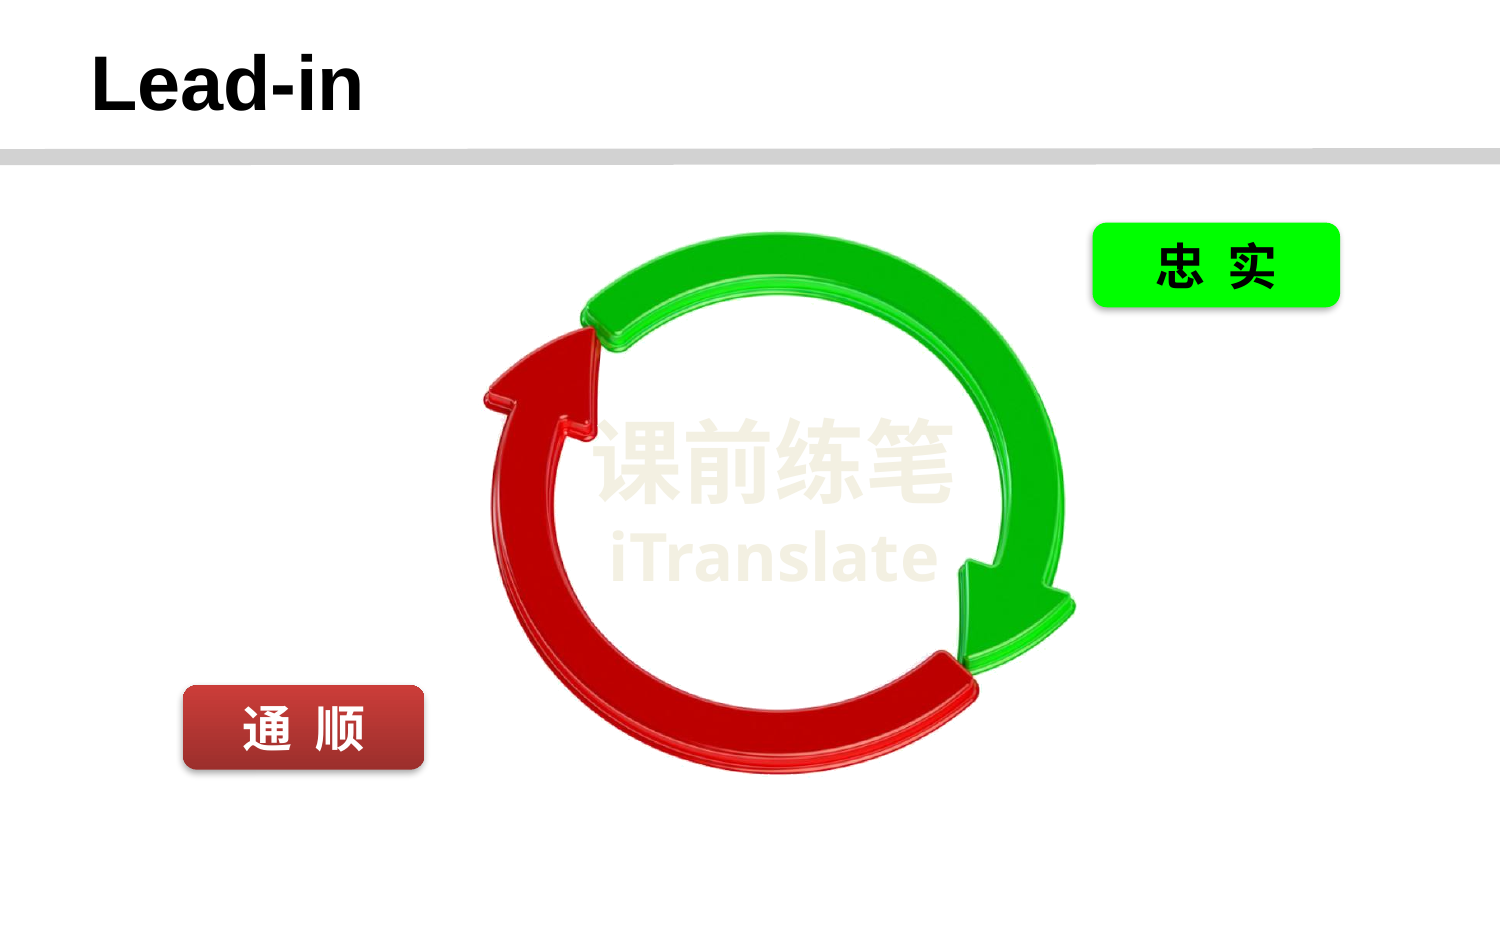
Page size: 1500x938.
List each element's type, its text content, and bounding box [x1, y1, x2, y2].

title Lead-in [75, 25, 1425, 135]
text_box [468, 210, 1082, 780]
text_box 忠 实 [1092, 222, 1341, 308]
text_box 通 顺 [182, 685, 425, 770]
